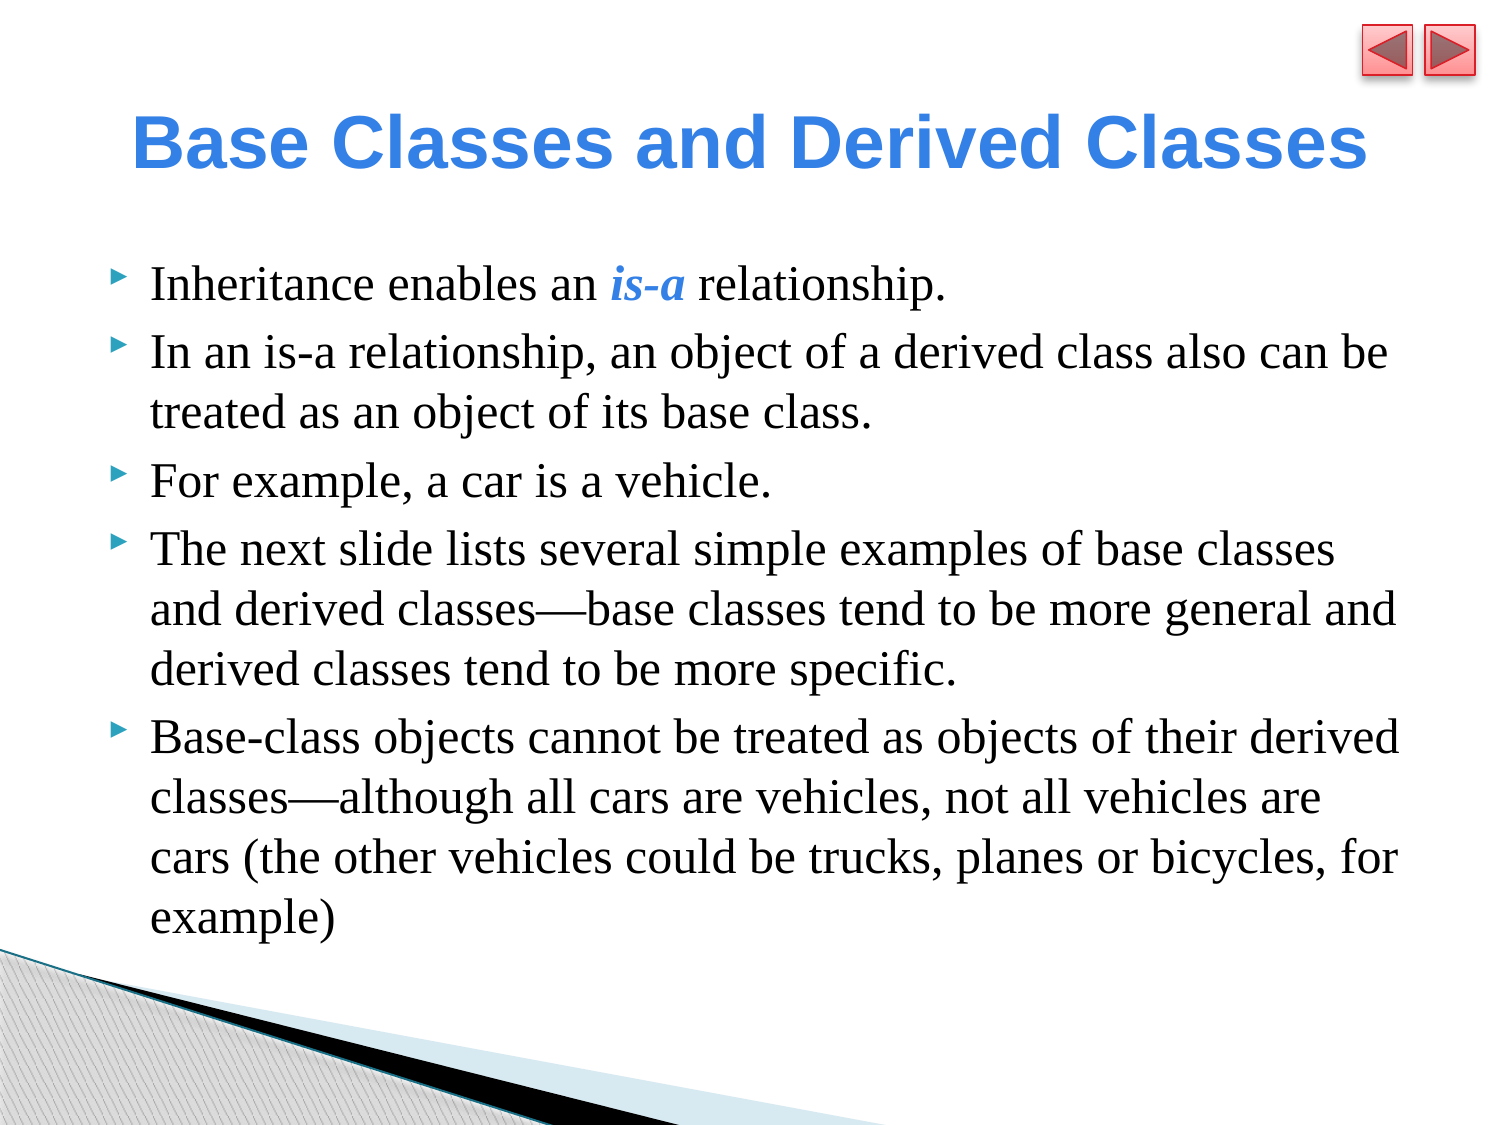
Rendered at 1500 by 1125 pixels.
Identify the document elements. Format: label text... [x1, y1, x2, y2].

title Base Classes and Derived Classes [75, 45, 1425, 233]
list Inheritance enables an is-a relationship. In an is-a relationship, an object of a derived class also can be treated as an object of its base class. For example, a car is a vehicle. The next slide lists several simple examples of base classes and derived classes—base classes tend to be more general and derived classes tend to be more specific. Base-class objects cannot be treated as objects of their derived classes—although all cars are vehicles, not all vehicles are cars (the other vehicles could be trucks, planes or bicycles, for example) [74, 242, 1426, 986]
